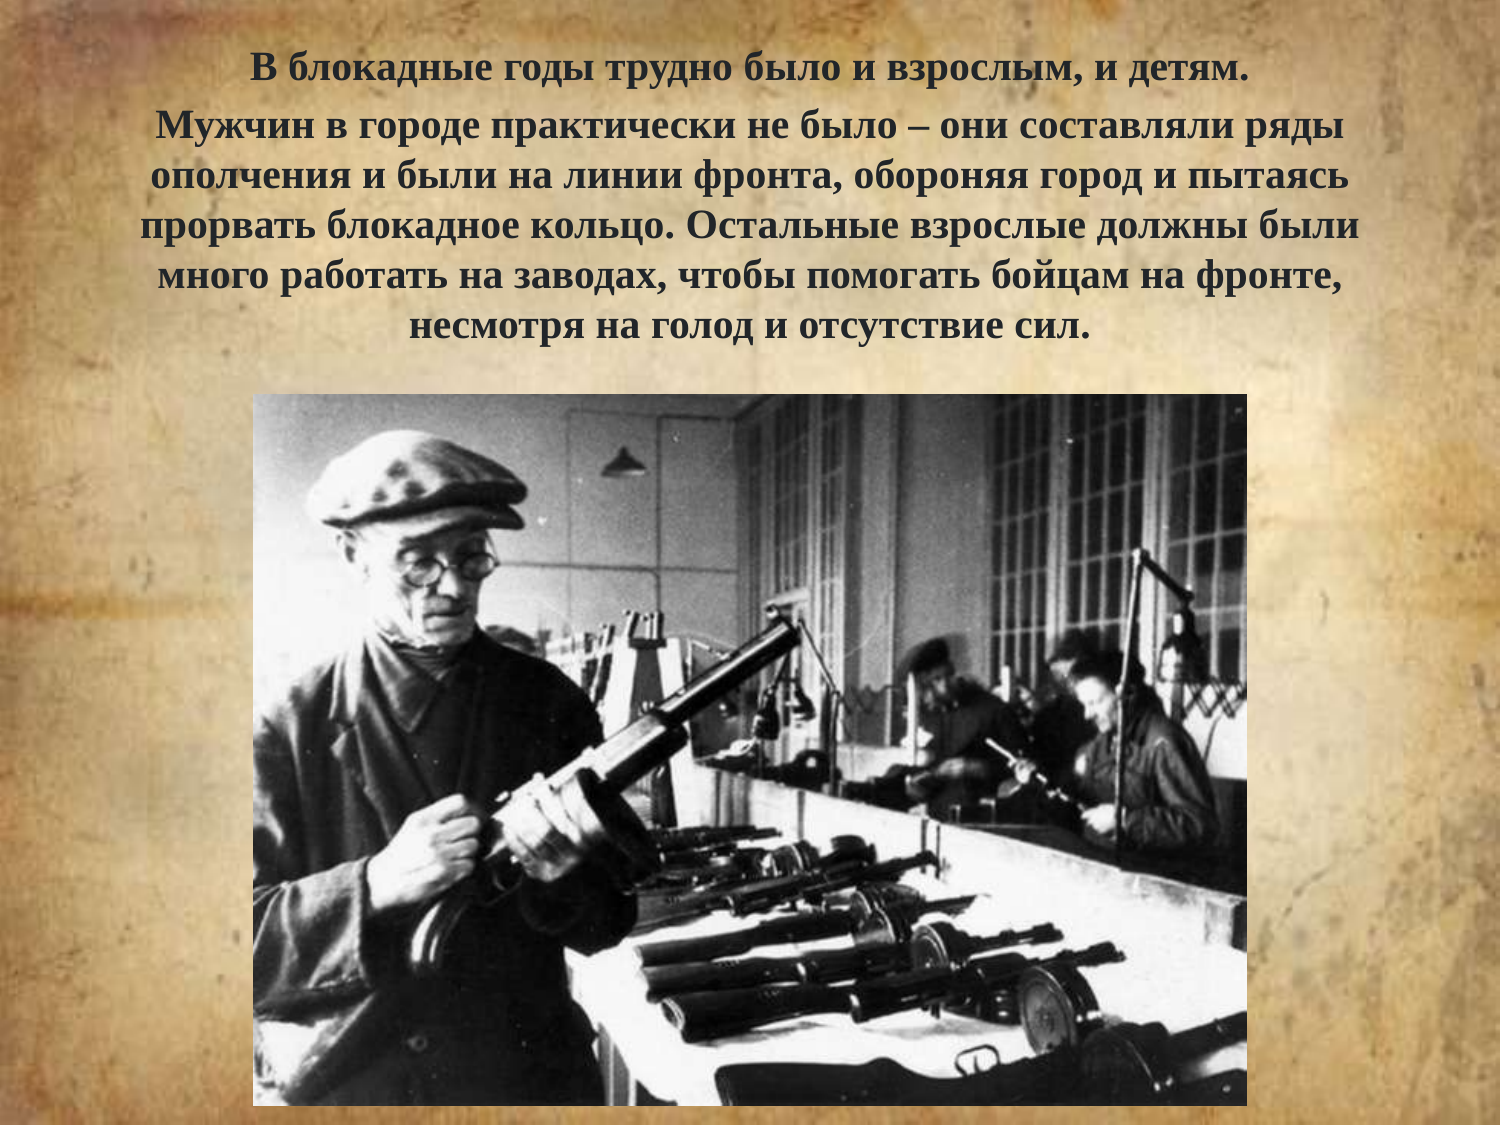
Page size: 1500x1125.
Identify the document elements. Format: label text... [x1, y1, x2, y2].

picture [0, 0, 1500, 1125]
list В блокадные годы трудно было и взрослым, и детям. Мужчин в городе практически не было – они составляли ряды ополчения и были на линии фронта, обороняя город и пытаясь прорвать блокадное кольцо. Остальные взрослые должны были много работать на заводах, чтобы помогать бойцам на фронте, несмотря на голод и отсутствие сил. [63, 30, 1437, 455]
